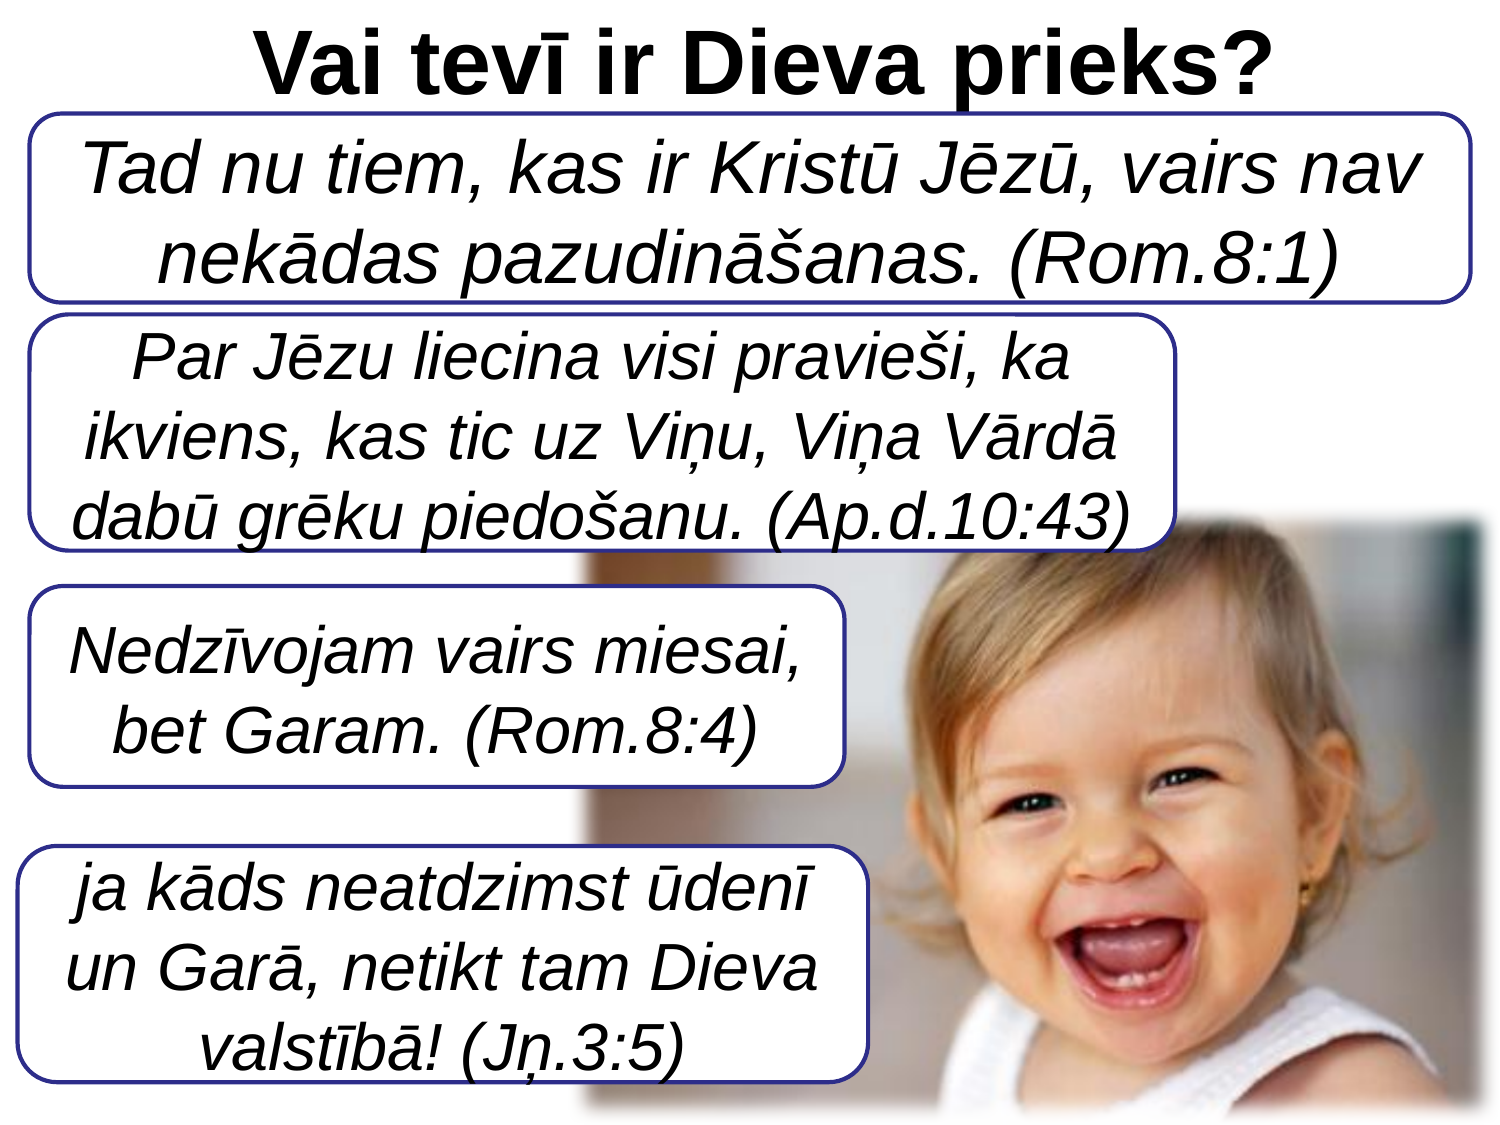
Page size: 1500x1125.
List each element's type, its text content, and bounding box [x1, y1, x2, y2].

text_box Par Jēzu liecina visi pravieši, ka ikviens, kas tic uz Viņu, Viņa Vārdā dabū grēku piedošanu. (Ap.d.10:43) [27, 312, 1178, 553]
picture [568, 503, 1500, 1125]
text_box Nedzīvojam vairs miesai, bet Garam. (Rom.8:4) [27, 583, 563, 789]
text_box Tad nu tiem, kas ir Kristū Jēzū, vairs nav nekādas pazudināšanas. (Rom.8:1) [27, 111, 1473, 305]
text_box ja kāds neatdzimst ūdenī un Garā, netikt tam Dieva valstībā! (Jņ.3:5) [15, 843, 563, 1085]
text_box Vai tevī ir Dieva prieks? [29, 0, 1500, 90]
